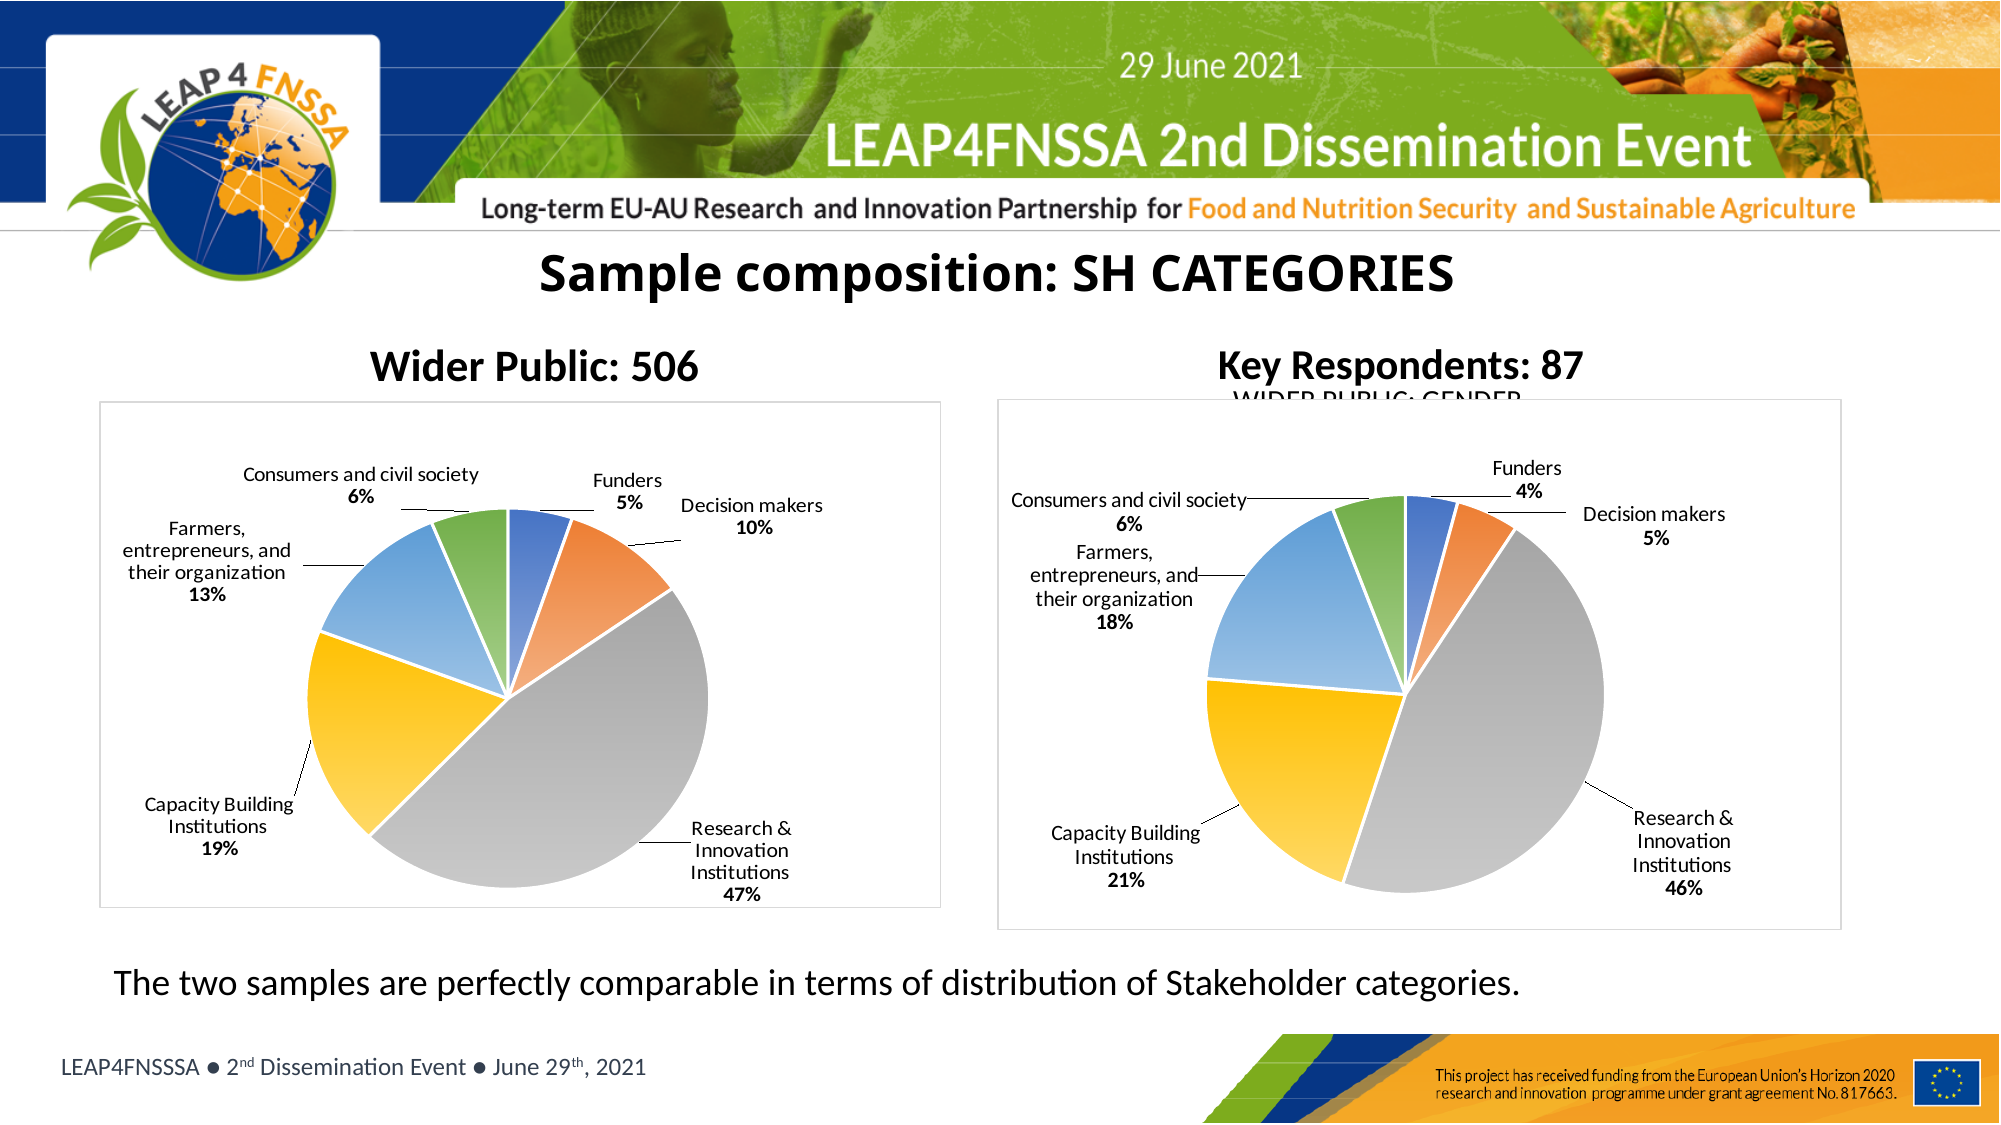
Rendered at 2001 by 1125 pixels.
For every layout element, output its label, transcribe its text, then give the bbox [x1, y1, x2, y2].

list Wider Public: 506 [186, 334, 883, 399]
title Sample composition: SH CATEGORIES [503, 225, 1492, 326]
list Key Respondents: 87 [1058, 334, 1744, 396]
picture [0, 1, 2000, 334]
chart [99, 401, 942, 938]
text_box The two samples are perfectly comparable in terms of distribution of Stakeholder categories. [98, 950, 1785, 1011]
chart [997, 359, 1842, 964]
picture [498, 1034, 1999, 1123]
